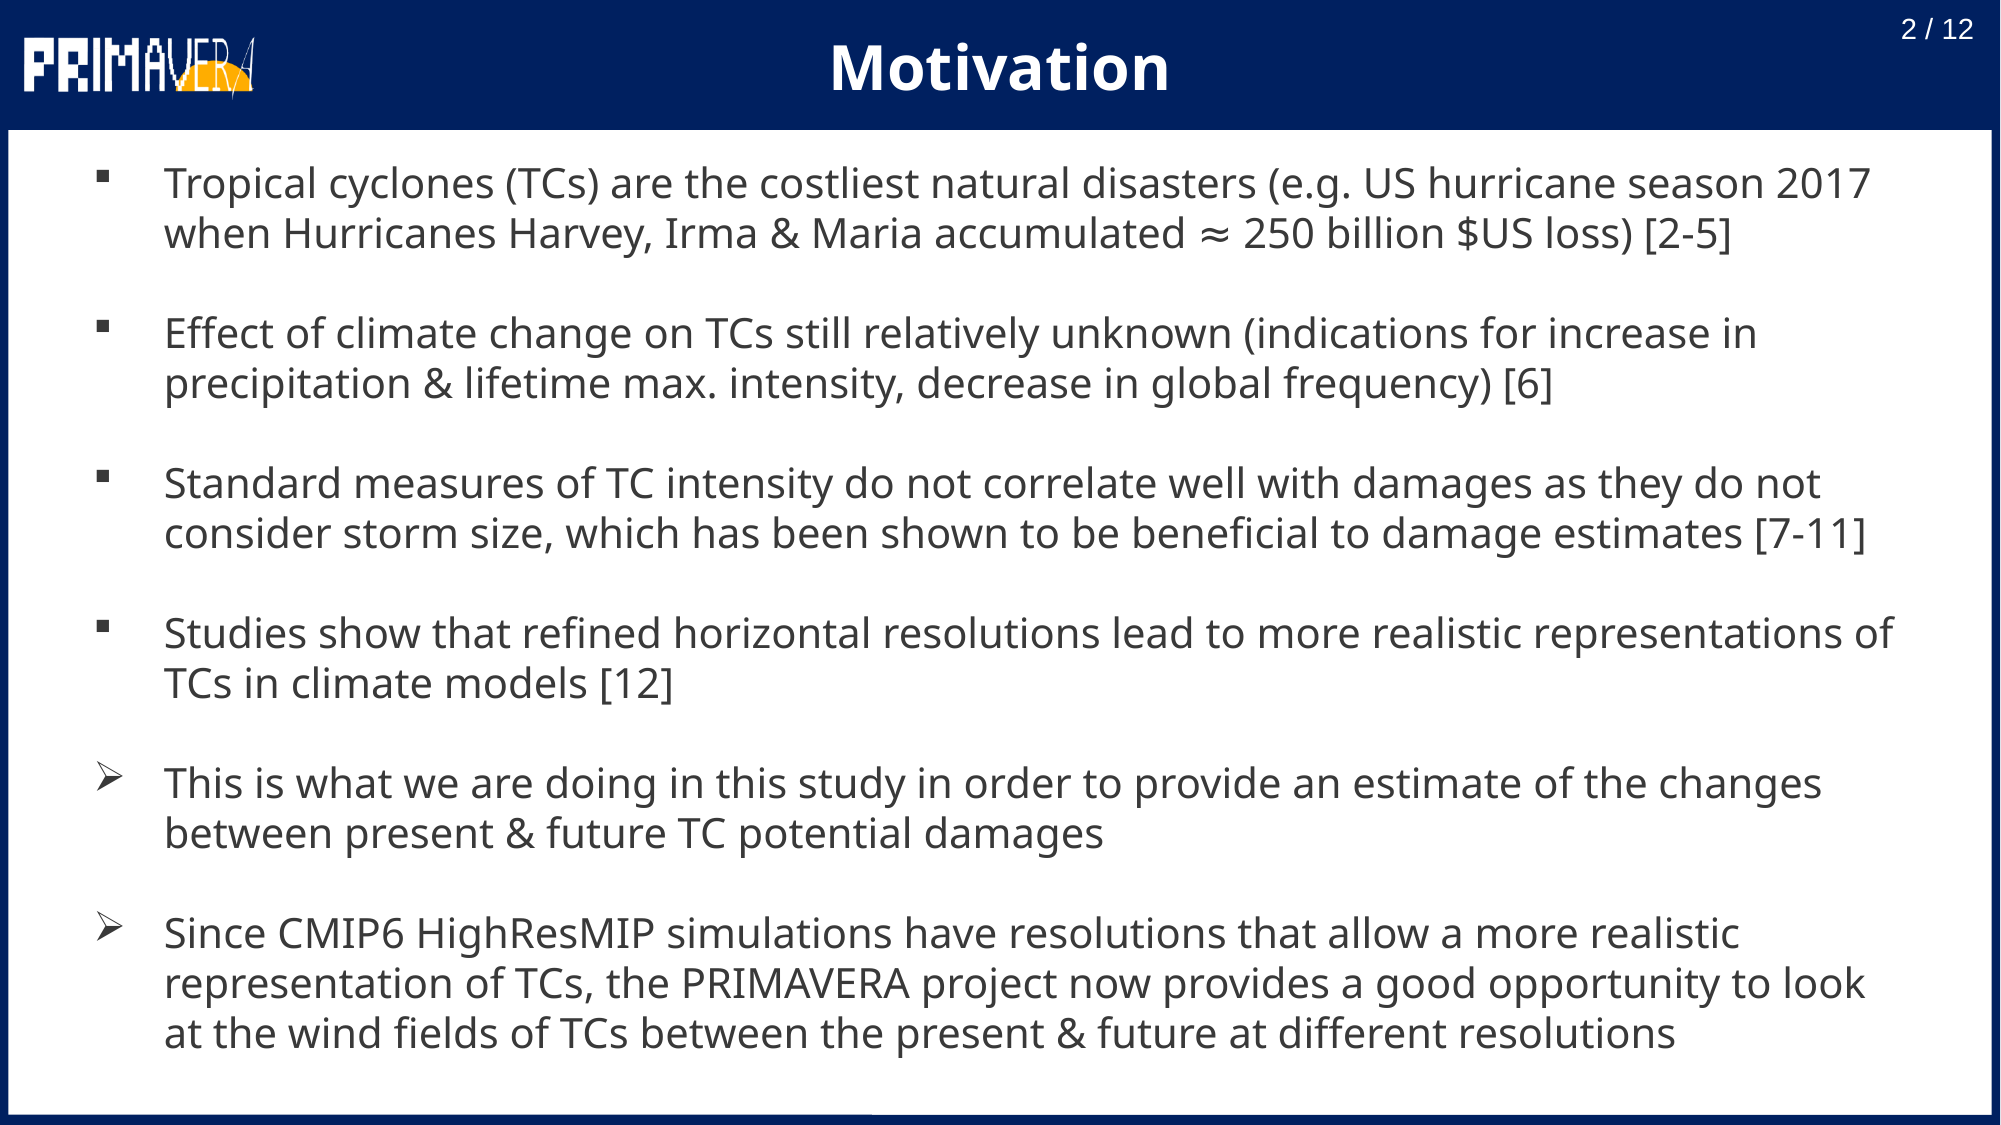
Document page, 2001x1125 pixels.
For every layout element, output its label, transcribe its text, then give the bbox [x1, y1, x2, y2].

slide_number 2 / 12 [1886, 2, 2000, 61]
list Tropical cyclones (TCs) are the costliest natural disasters (e.g. US hurricane season 2017 when Hurricanes Harvey, Irma & Maria accumulated ≈ 250 billion $US loss) [2-5] Effect of climate change on TCs still relatively unknown (indications for increase in precipitation & lifetime max. intensity, decrease in global frequency) [6] Standard measures of TC intensity do not correlate well with damages as they do not consider storm size, which has been shown to be beneficial to damage estimates [7-11] Studies show that refined horizontal resolutions lead to more realistic representations of TCs in climate models [12] This is what we are doing in this study in order to provide an estimate of the changes between present & future TC potential damages Since CMIP6 HighResMIP simulations have resolutions that allow a more realistic representation of TCs, the PRIMAVERA project now provides a good opportunity to look at the wind fields of TCs between the present & future at different resolutions [78, 149, 1922, 1083]
list Motivation [7, 20, 1993, 114]
